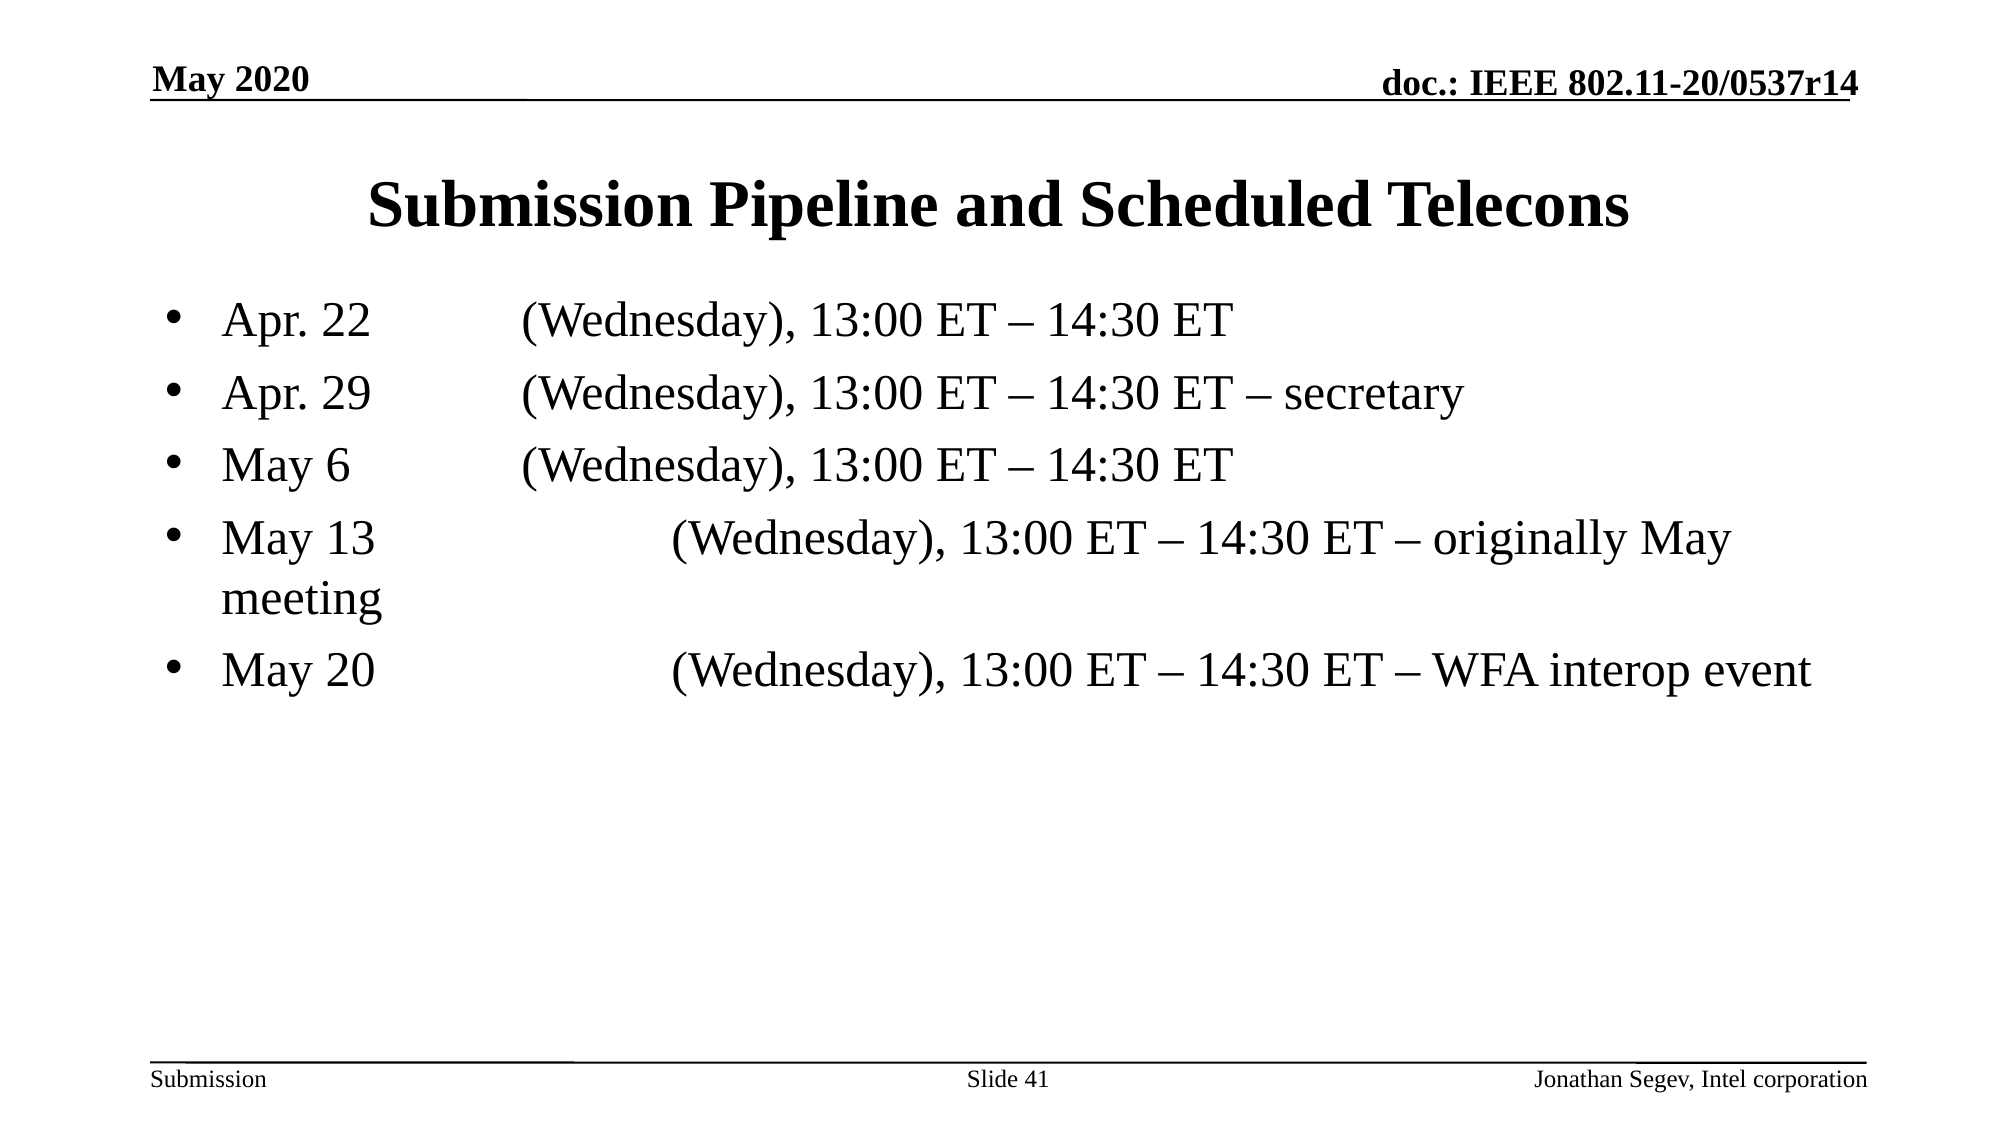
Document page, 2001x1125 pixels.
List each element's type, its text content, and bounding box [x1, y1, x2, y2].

footer Jonathan Segev, Intel corporation [1171, 1061, 1869, 1093]
list Apr. 22 (Wednesday), 13:00 ET – 14:30 ET Apr. 29 (Wednesday), 13:00 ET – 14:30 ET – secretary May 6 (Wednesday), 13:00 ET – 14:30 ET May 13 (Wednesday), 13:00 ET – 14:30 ET – originally May meeting May 20 (Wednesday), 13:00 ET – 14:30 ET – WFA interop event [149, 278, 1850, 670]
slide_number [152, 54, 563, 100]
slide_number Slide 41 [950, 1061, 1067, 1123]
title Submission Pipeline and Scheduled Telecons [149, 112, 1850, 278]
